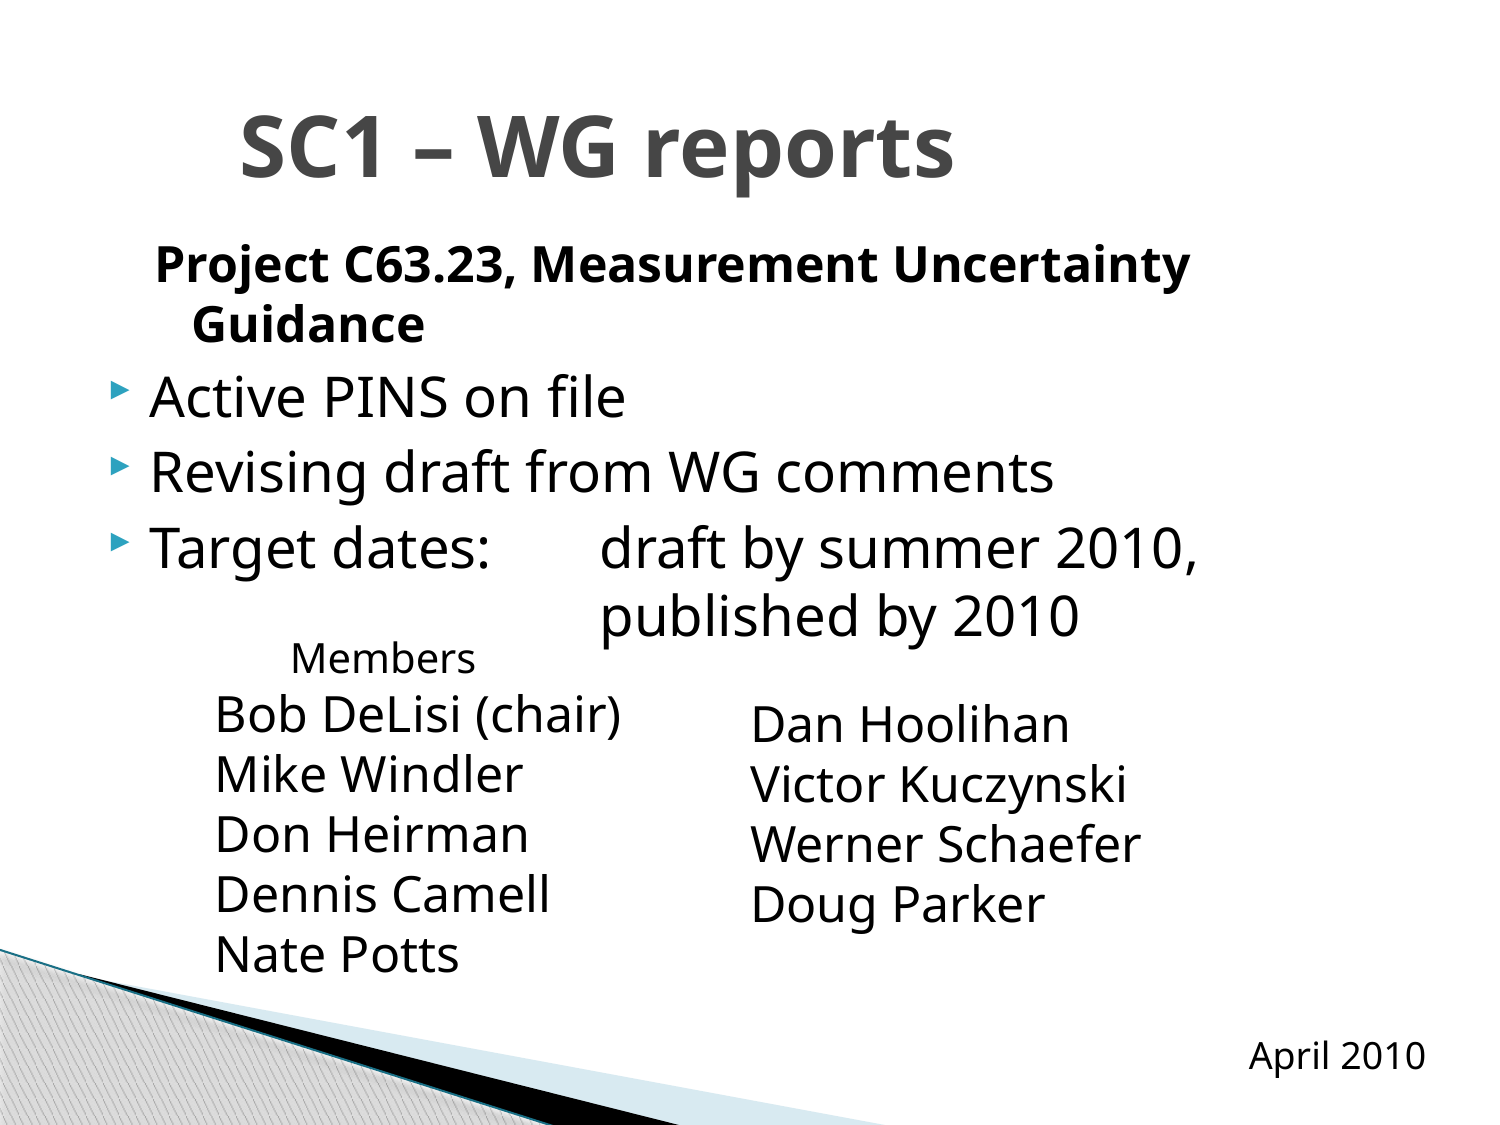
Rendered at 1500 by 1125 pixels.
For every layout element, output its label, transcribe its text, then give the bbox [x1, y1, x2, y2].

text_box April 2010 [1233, 1024, 1442, 1085]
title SC1 – WG reports [75, 75, 1425, 213]
text_box Members Bob DeLisi (chair) Mike Windler Don Heirman Dennis Camell Nate Potts Dan Hoolihan Victor Kuczynski Werner Schaefer Doug Parker [125, 624, 1225, 1038]
list Project C63.23, Measurement Uncertainty Guidance Active PINS on file Revising draft from WG comments Target dates: draft by summer 2010, published by 2010 [75, 224, 1425, 600]
